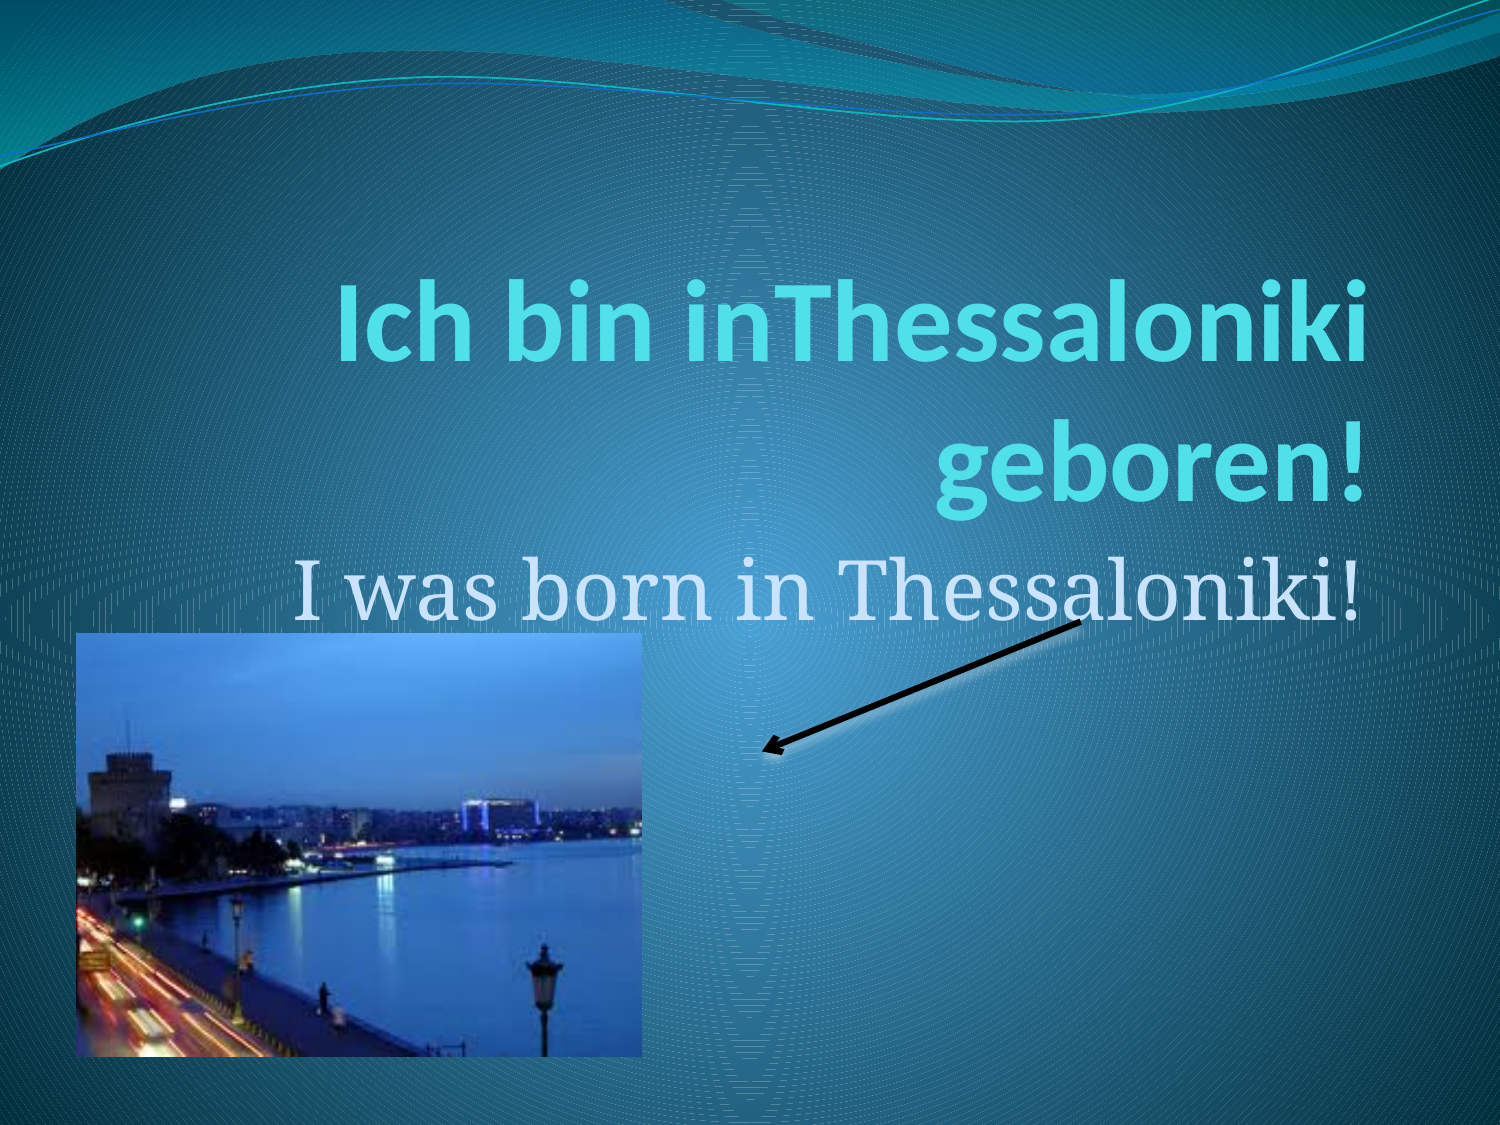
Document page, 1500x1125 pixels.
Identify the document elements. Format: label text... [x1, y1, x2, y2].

subtitle I was born in Thessaloniki! [87, 529, 1376, 818]
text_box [761, 621, 1081, 752]
title Ich bin inThessaloniki geboren! [87, 224, 1376, 525]
picture [76, 633, 642, 1057]
